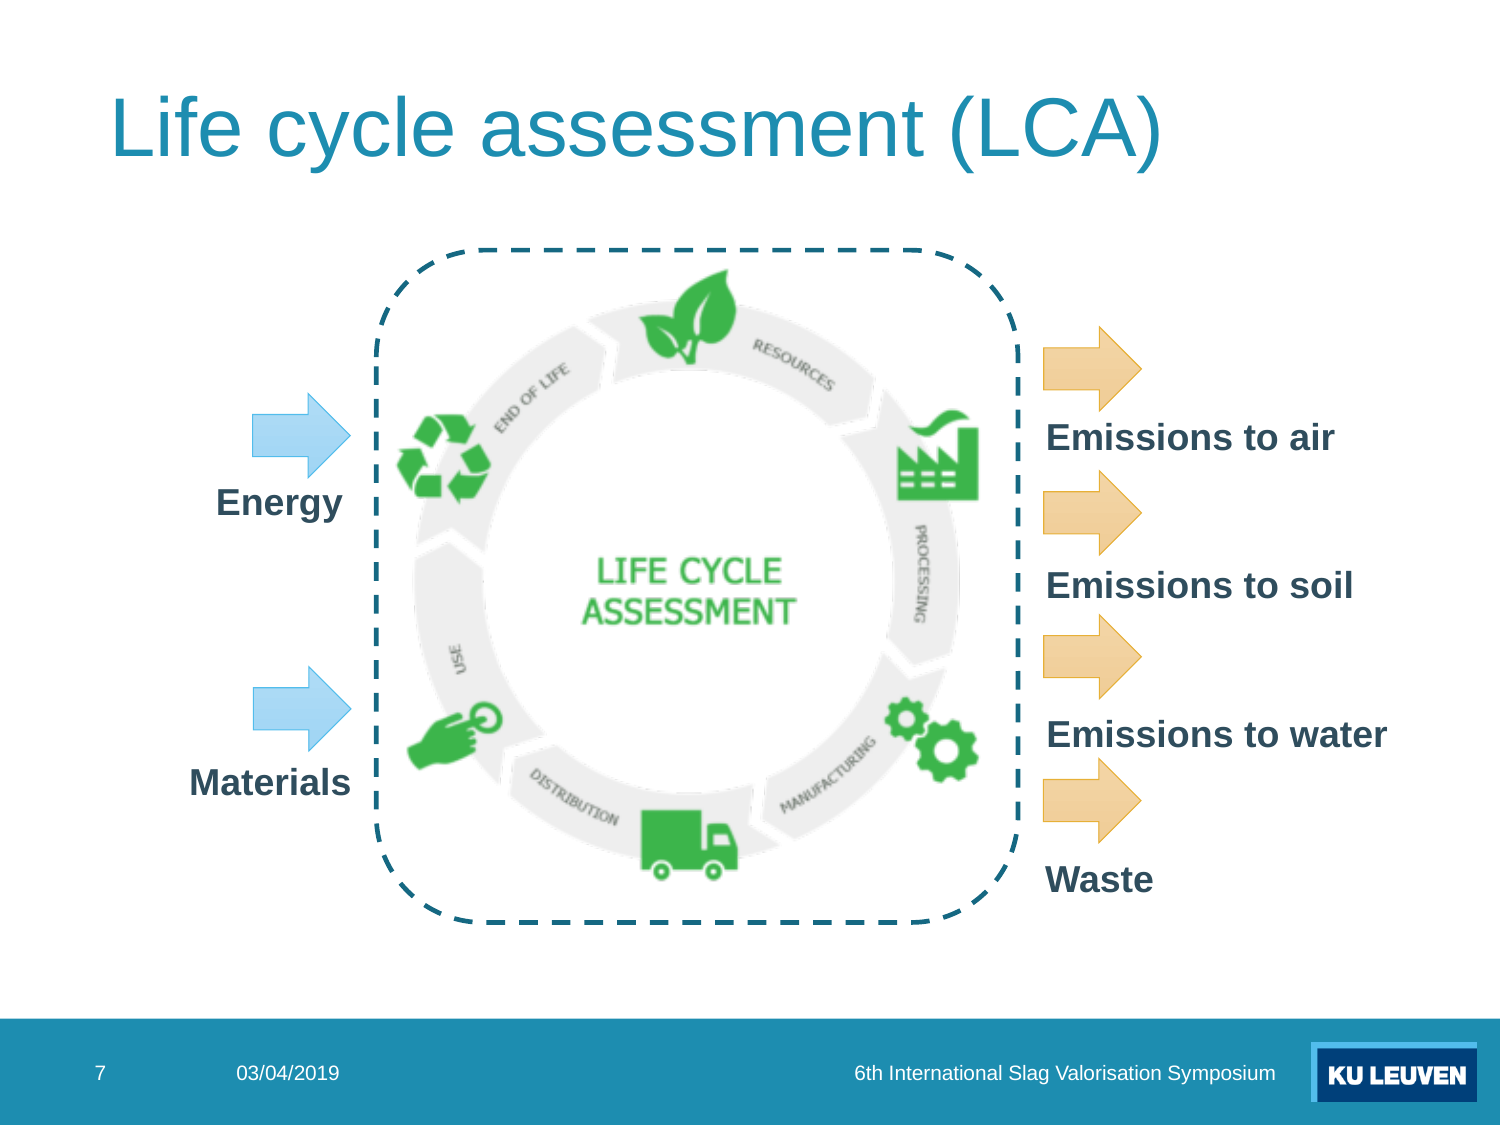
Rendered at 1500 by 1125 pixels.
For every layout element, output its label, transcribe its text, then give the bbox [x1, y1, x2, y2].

text_box [1042, 763, 1142, 844]
text_box [1043, 613, 1143, 701]
text_box Energy [201, 470, 358, 531]
footer 6th International Slag Valorisation Symposium [705, 1018, 1312, 1125]
text_box [1043, 469, 1143, 553]
text_box Emissions to air [1031, 405, 1351, 465]
picture [1312, 1042, 1477, 1102]
text_box [1043, 325, 1143, 405]
text_box Waste [1030, 848, 1169, 908]
picture [376, 250, 1019, 923]
text_box Emissions to soil [1031, 553, 1370, 613]
text_box Materials [174, 750, 367, 811]
text_box [252, 392, 352, 470]
text_box [252, 665, 352, 750]
title Life cycle assessment (LCA) [94, 35, 1406, 225]
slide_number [236, 1018, 355, 1125]
text_box Emissions to water [1031, 702, 1403, 763]
slide_number 7 [94, 1018, 201, 1125]
